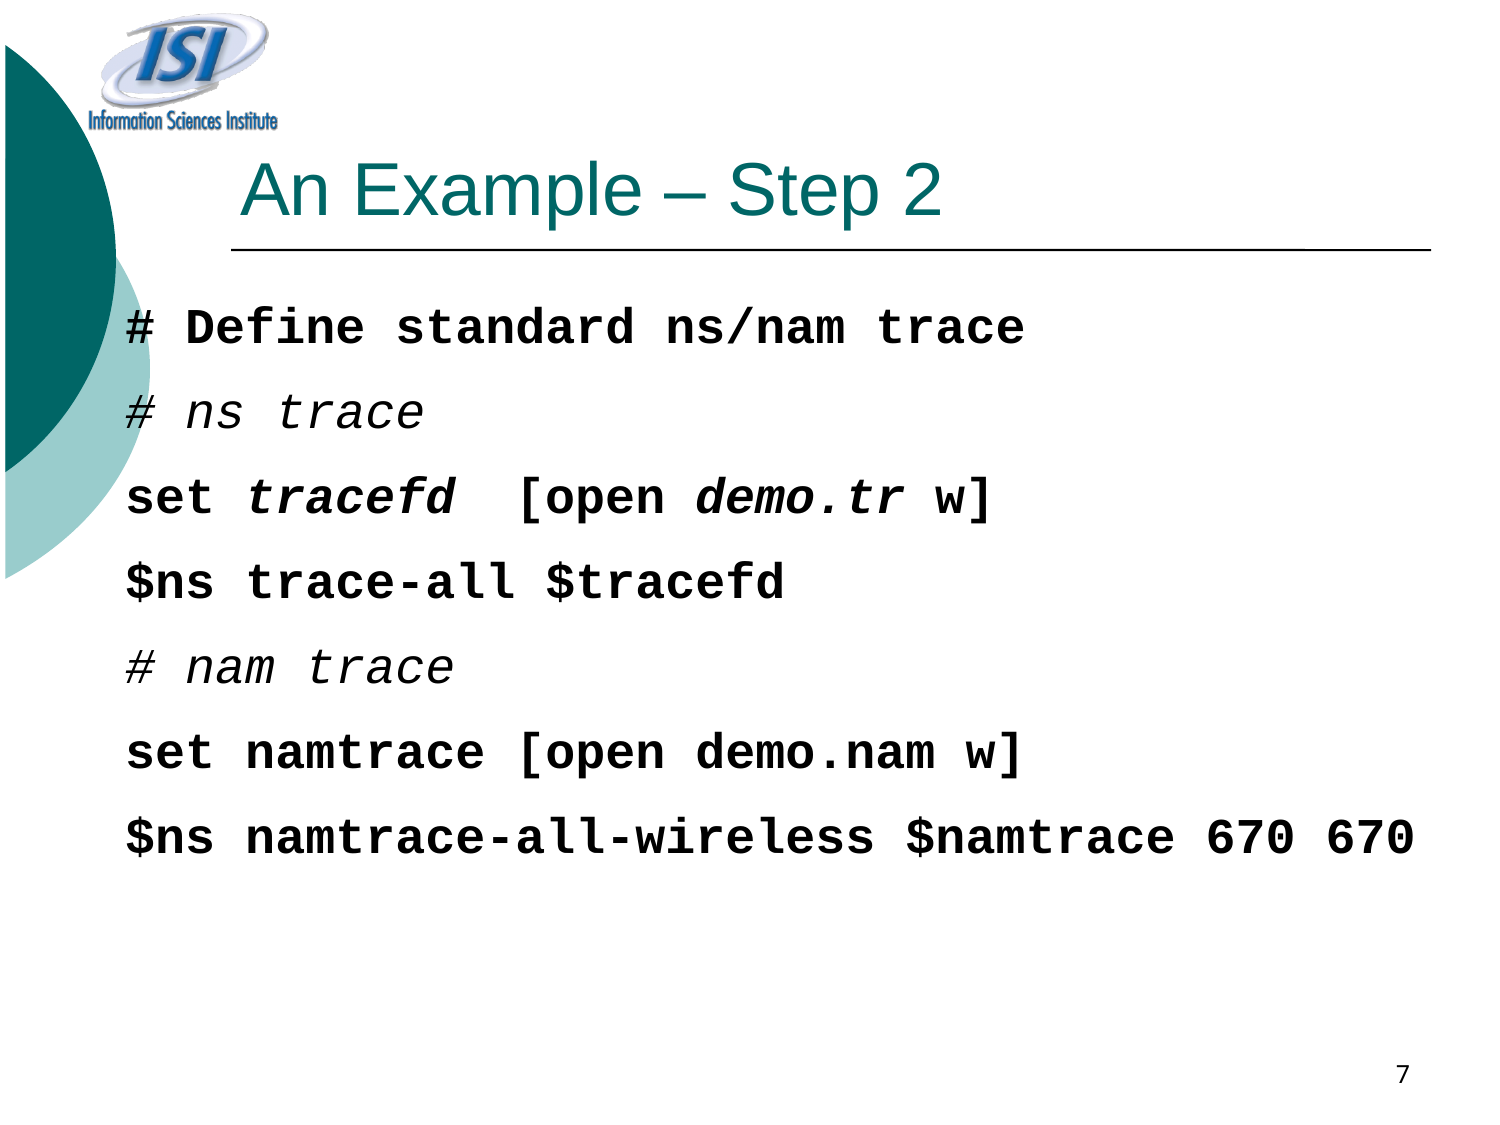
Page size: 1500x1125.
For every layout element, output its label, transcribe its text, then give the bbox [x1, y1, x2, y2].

text_box # Define standard ns/nam trace # ns trace set tracefd [open demo.tr w] $ns trace-all $tracefd # nam trace set namtrace [open demo.nam w] $ns namtrace-all-wireless $namtrace 670 670 [110, 286, 1474, 871]
slide_number 7 [1074, 1024, 1426, 1101]
picture [50, 0, 314, 135]
title An Example – Step 2 [224, 49, 1425, 238]
